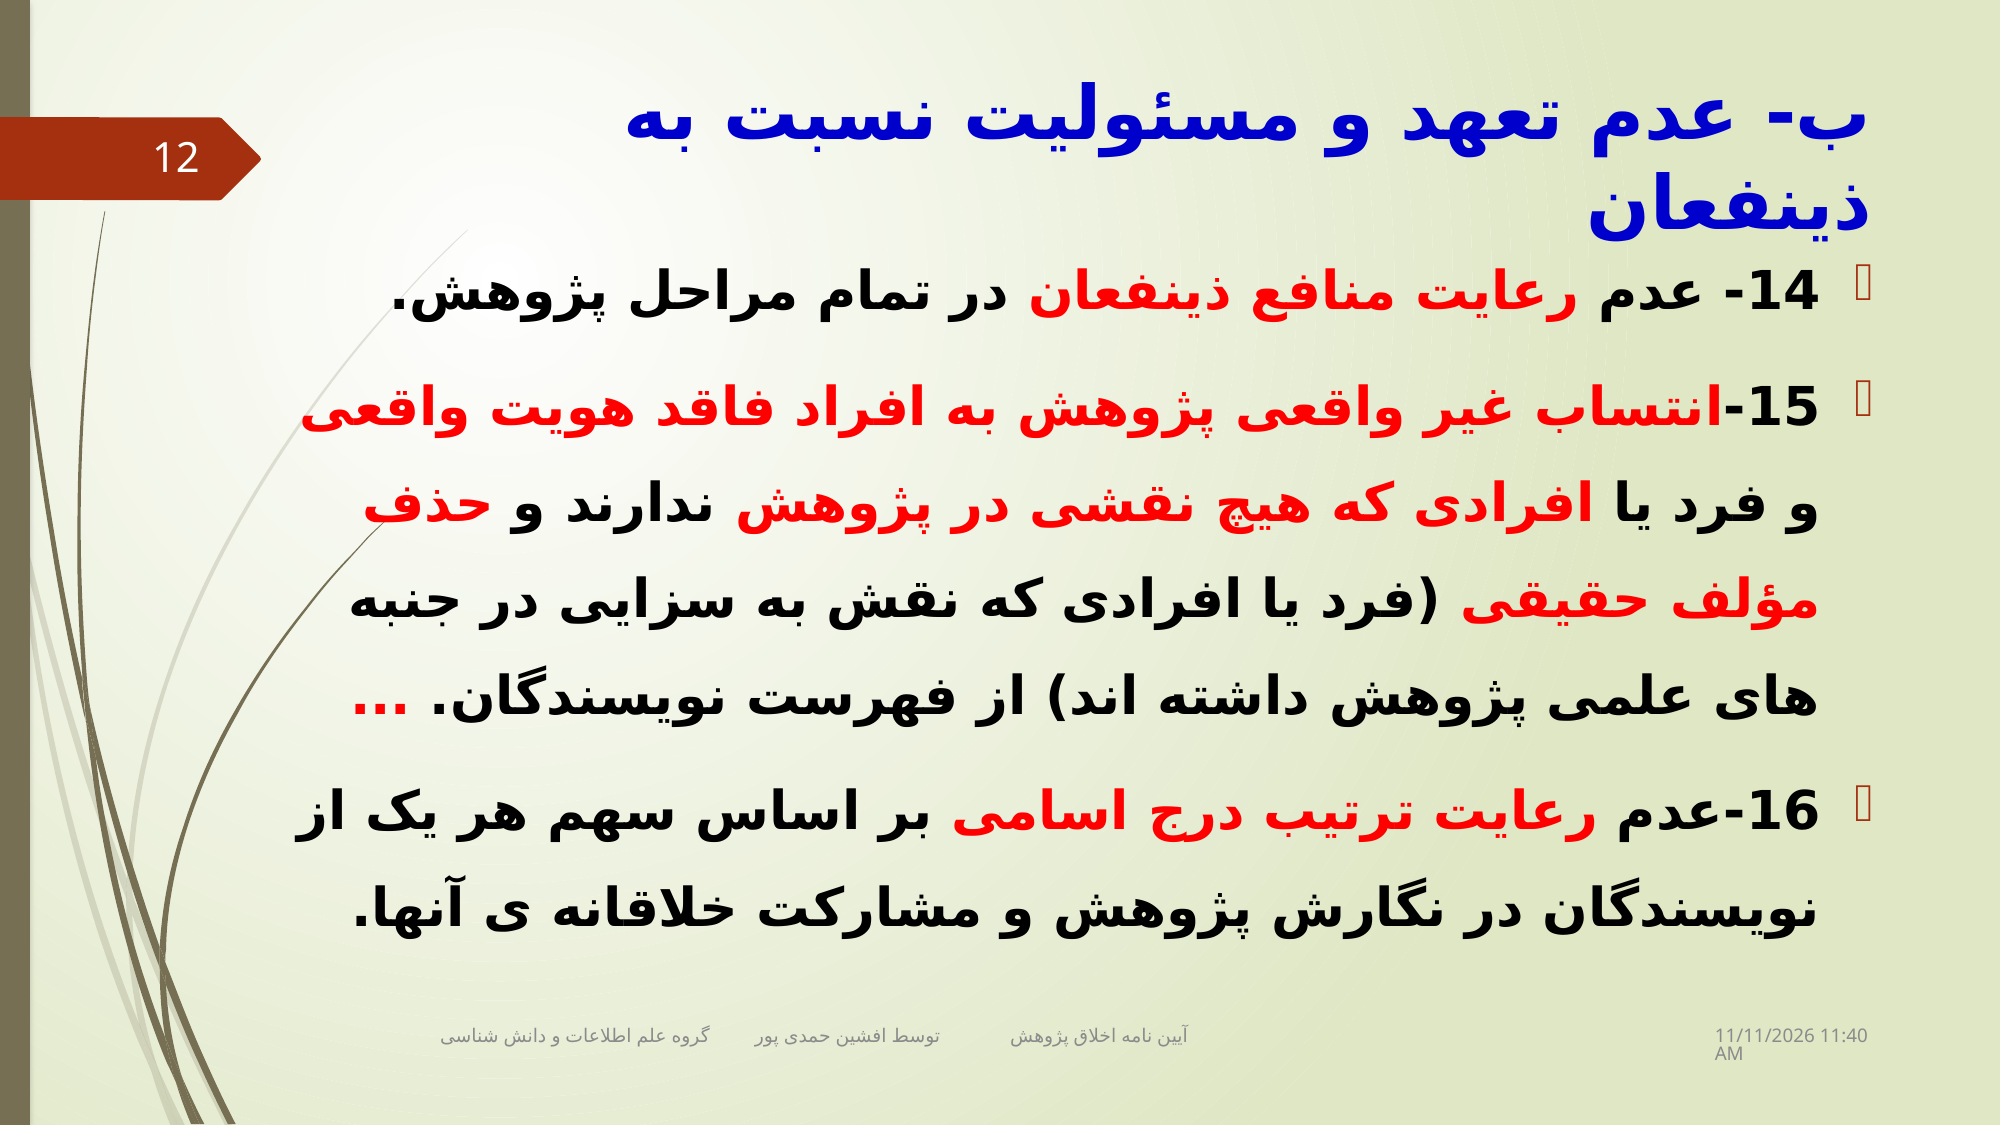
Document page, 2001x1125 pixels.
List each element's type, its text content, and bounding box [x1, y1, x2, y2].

slide_number 12 [87, 129, 216, 190]
list 14- عدم رعایت منافع ذینفعان در تمام مراحل پژوهش. 15-انتساب غیر واقعی پژوهش به افراد فاقد هویت واقعی و فرد یا افرادی که هیچ نقشی در پژوهش ندارند و حذف مؤلف حقیقی (فرد یا افرادی که نقش به سزایی در جنبه های علمی پژوهش داشته اند) از فهرست نویسندگان. ... 16-عدم رعایت ترتیب درج اسامی بر اساس سهم هر یک از نویسندگان در نگارش پژوهش و مشارکت خلاقانه ی آنها. [240, 216, 1888, 1068]
slide_number 17 دسامبر 18 [1699, 1005, 1888, 1067]
title ب- عدم تعهد و مسئولیت نسبت به ذینفعان [425, 56, 1888, 216]
footer آیین نامه اخلاق پژوهش توسط افشین حمدی پور گروه علم اطلاعات و دانش شناسی [424, 1006, 1675, 1067]
